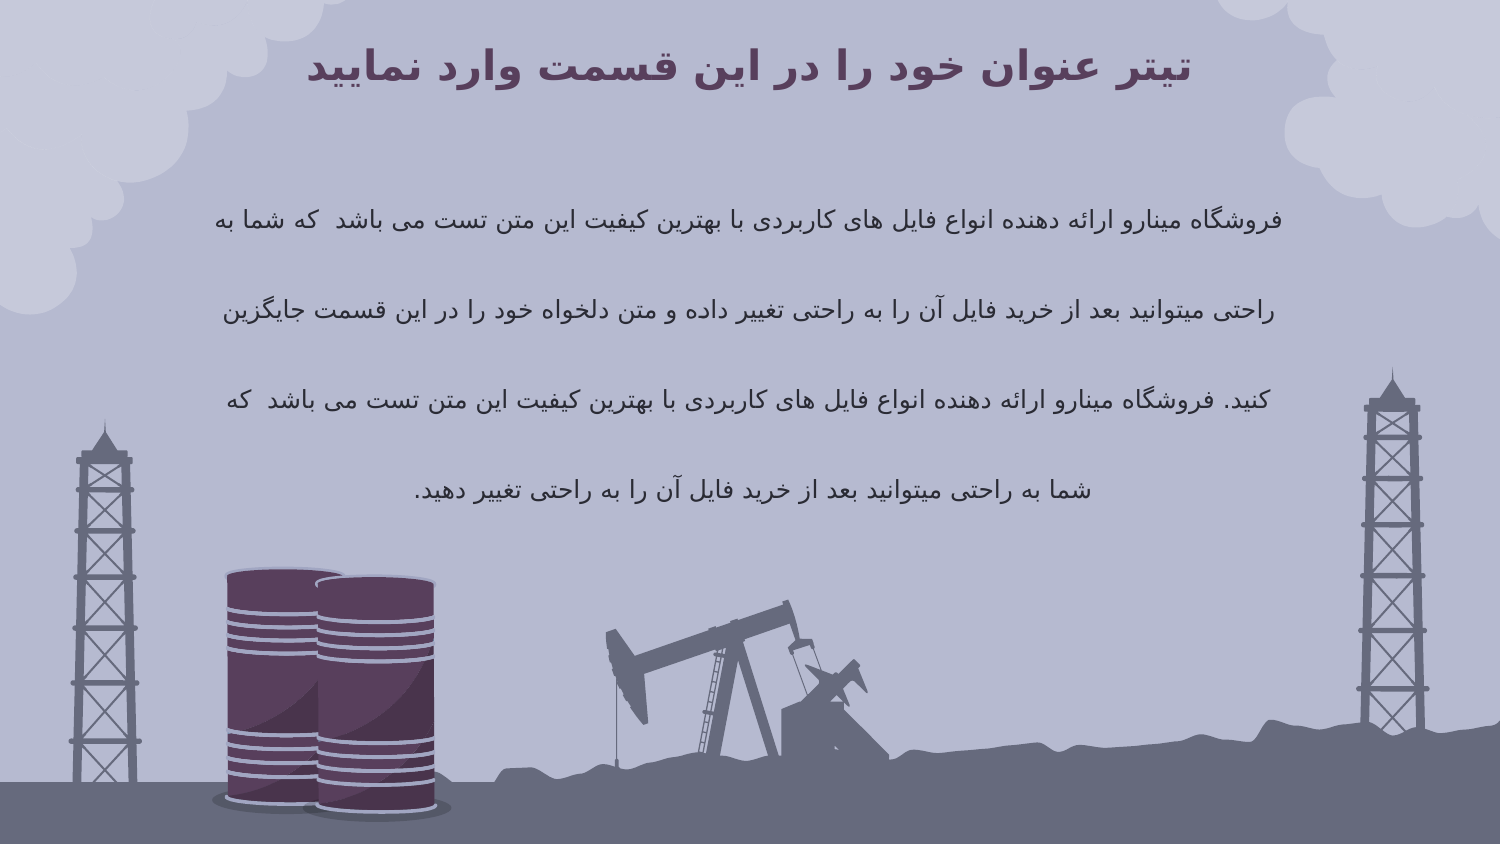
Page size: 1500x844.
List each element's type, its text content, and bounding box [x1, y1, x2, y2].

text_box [211, 566, 362, 815]
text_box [302, 574, 452, 823]
text_box فروشگاه مینارو ارائه دهنده انواع فایل های کاربردی با بهترین کیفیت این متن تست می باشد که شما به راحتی میتوانید بعد از خرید فایل آن را به راحتی تغییر داده و متن دلخواه خود را در این قسمت جایگزین کنید. فروشگاه مینارو ارائه دهنده انواع فایل های کاربردی با بهترین کیفیت این متن تست می باشد که شما به راحتی میتوانید بعد از خرید فایل آن را به راحتی تغییر دهید. [194, 136, 1304, 601]
text_box تیتر عنوان خود را در این قسمت وارد نمایید [0, 6, 1500, 96]
